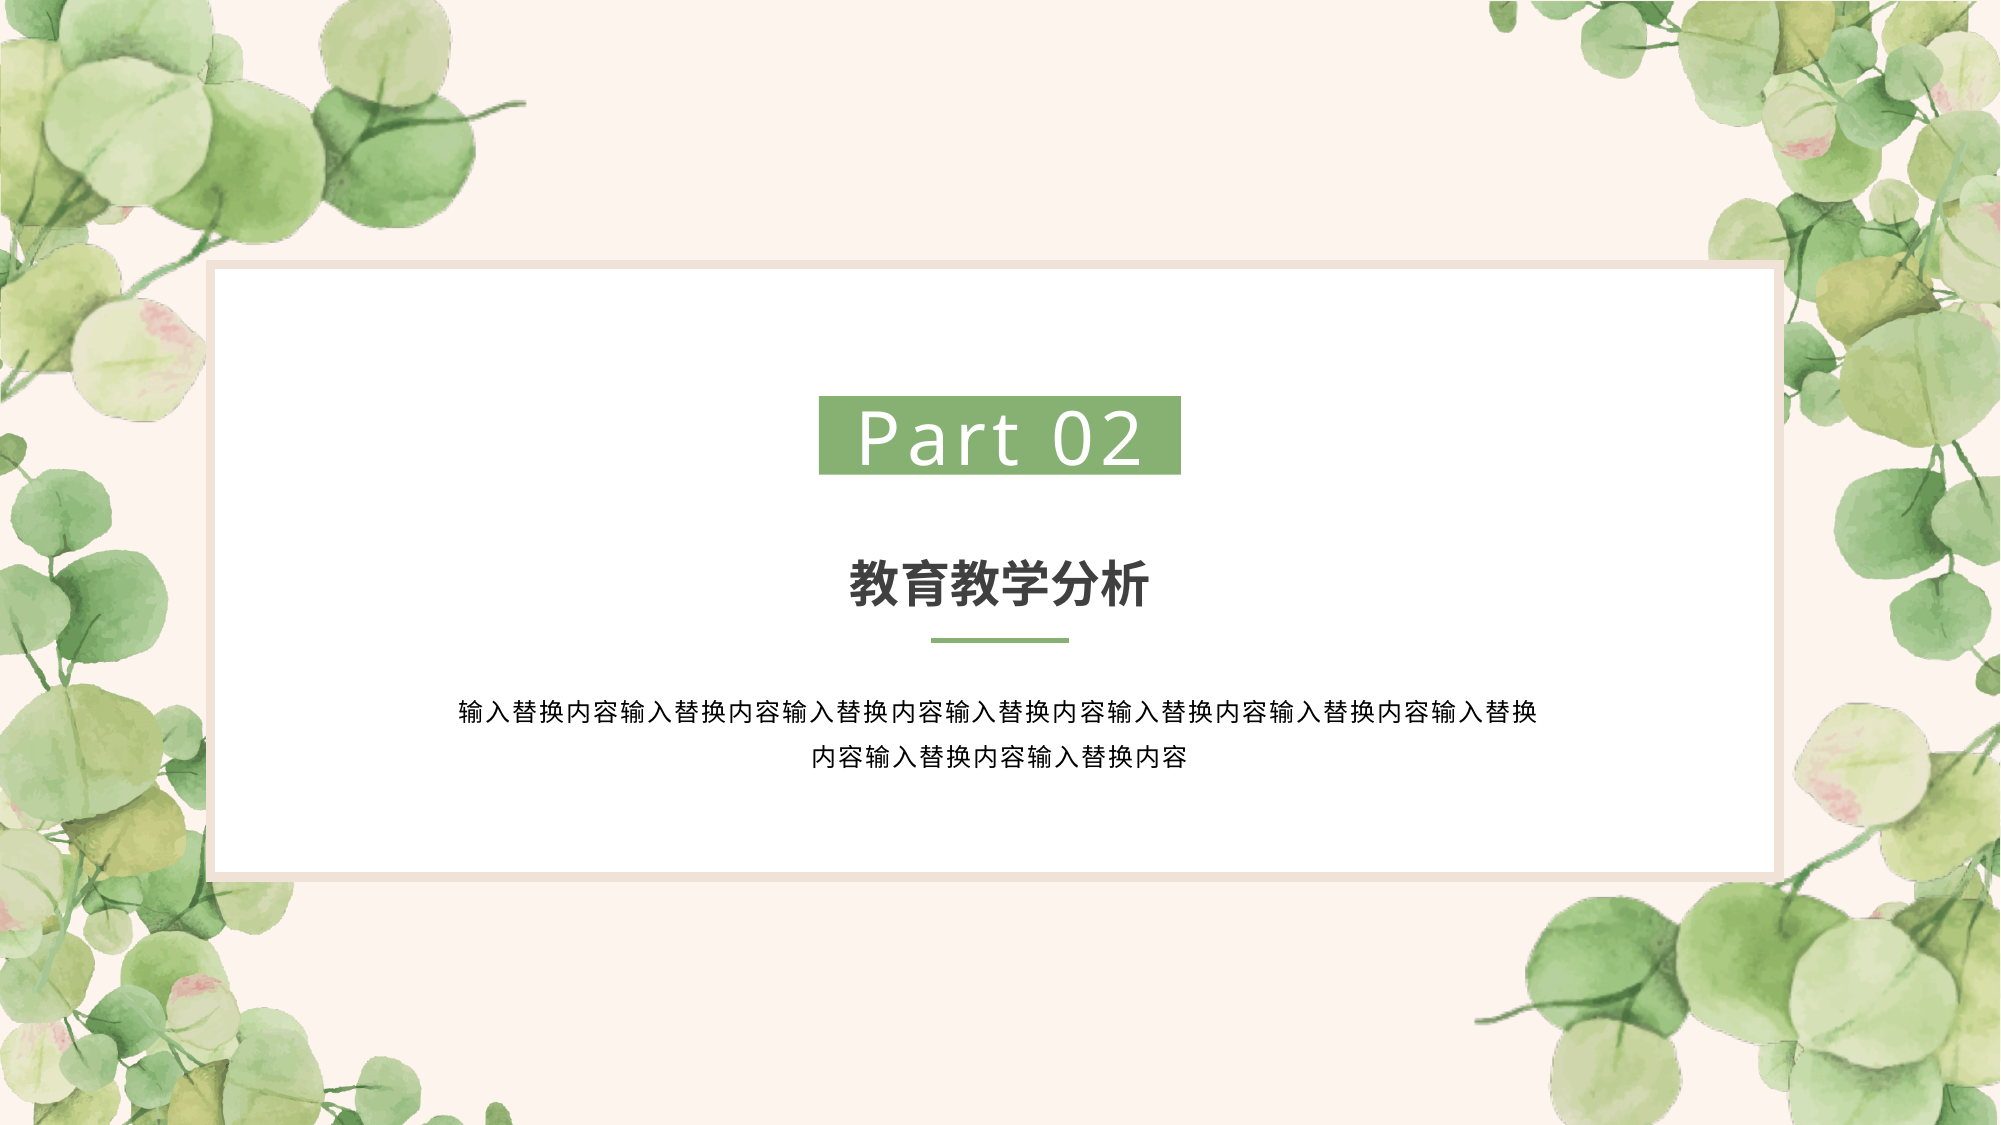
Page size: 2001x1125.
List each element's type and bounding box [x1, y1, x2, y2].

text_box [762, 532, 1238, 641]
text_box [0, 0, 2000, 1125]
